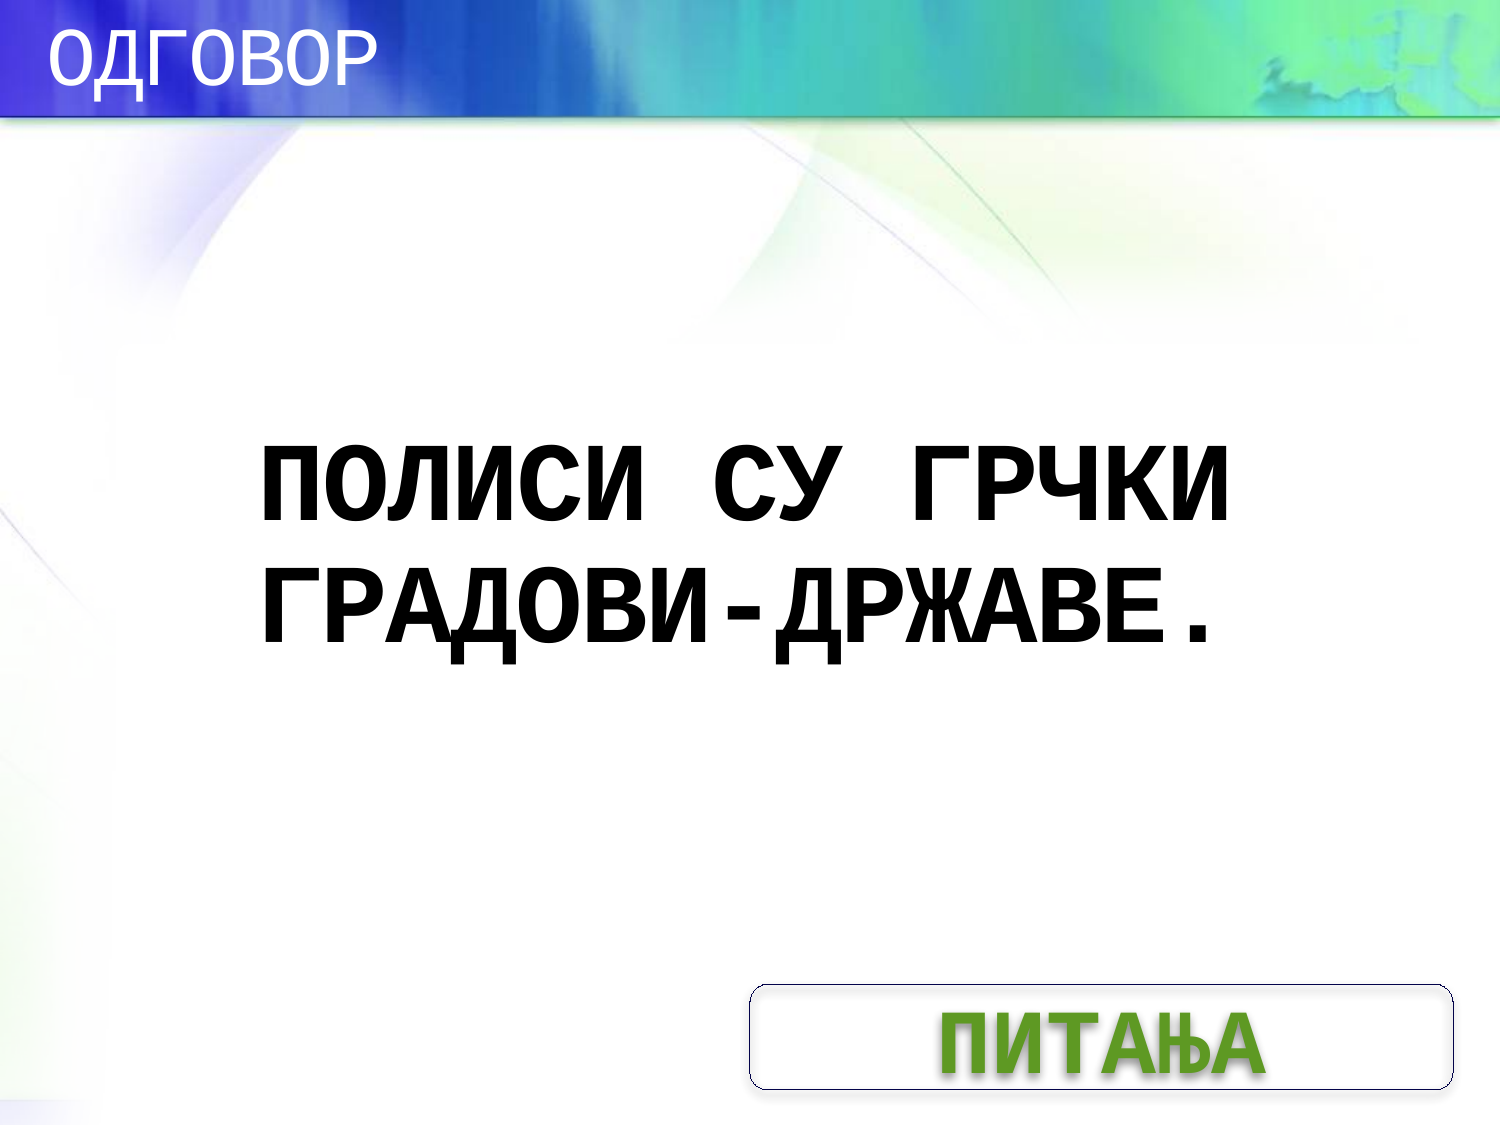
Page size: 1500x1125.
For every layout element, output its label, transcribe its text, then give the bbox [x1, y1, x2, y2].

title ПОЛИСИ СУ ГРЧКИ ГРАДОВИ-ДРЖАВЕ. [70, 175, 1418, 915]
text_box ПИТАЊА [749, 984, 1454, 1090]
picture [0, 0, 1500, 1125]
text_box ОДГОВОР [46, 0, 774, 118]
